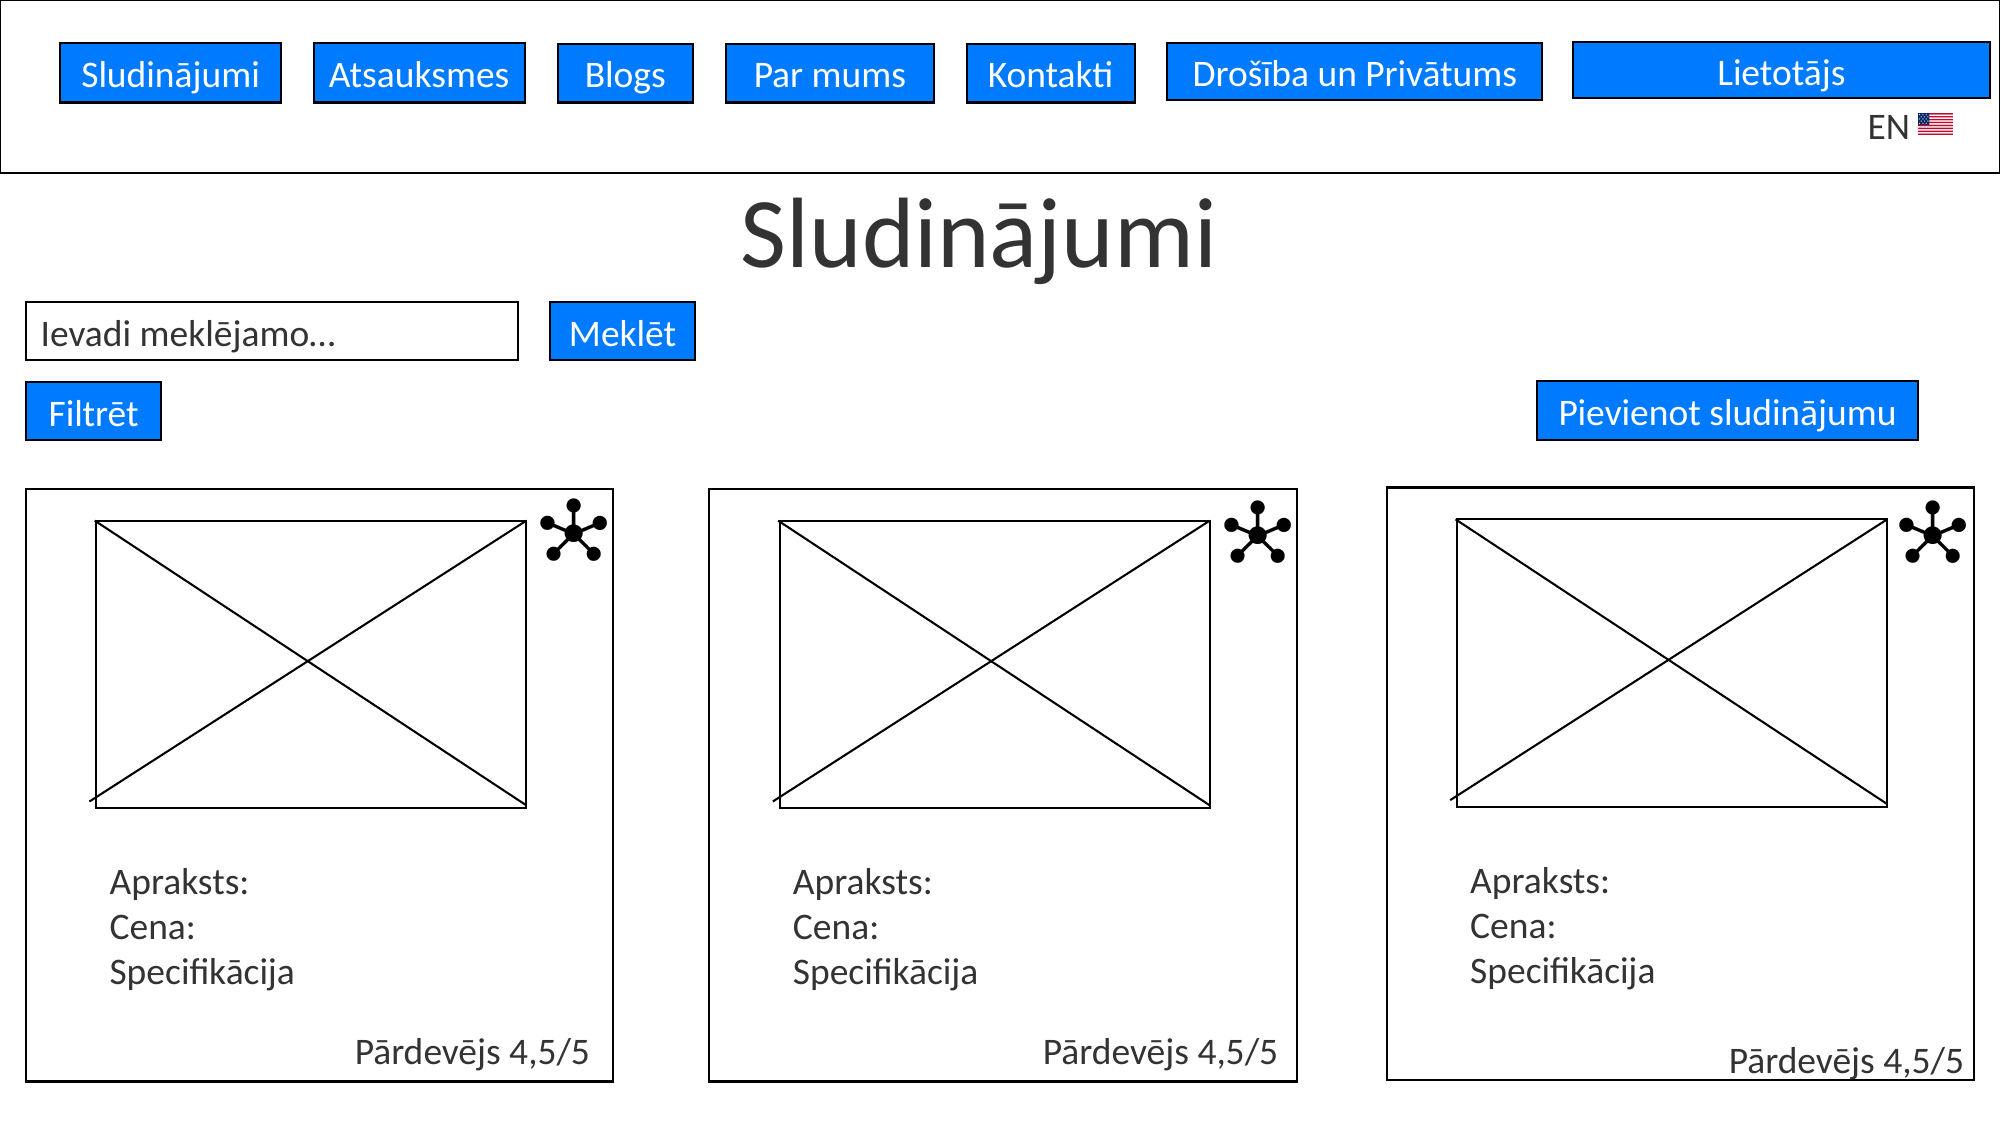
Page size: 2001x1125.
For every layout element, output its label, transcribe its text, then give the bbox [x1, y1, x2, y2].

text_box Meklēt [549, 301, 696, 361]
text_box Filtrēt [25, 381, 162, 441]
text_box Sludinājumi [725, 204, 1249, 250]
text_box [772, 520, 1210, 809]
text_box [89, 520, 527, 809]
text_box Sludinājumi [59, 42, 282, 103]
text_box Apraksts: Cena: Specifikācija [94, 849, 525, 1000]
text_box Apraksts: Cena: Specifikācija [778, 849, 1209, 1000]
picture [531, 487, 616, 572]
text_box Ievadi meklējamo… [25, 301, 519, 361]
text_box Kontakti [966, 43, 1136, 103]
text_box [1386, 486, 1975, 1081]
text_box Blogs [557, 43, 694, 103]
text_box Par mums [725, 43, 935, 103]
text_box Pievienot sludinājumu [1536, 380, 1919, 441]
picture [1918, 113, 1953, 135]
picture [1890, 489, 1975, 574]
picture [1215, 489, 1300, 574]
text_box [25, 488, 614, 1083]
text_box Apraksts: Cena: Specifikācija [1455, 848, 1886, 999]
text_box [0, 0, 2000, 174]
text_box Drošība un Privātums [1166, 42, 1543, 101]
text_box Lietotājs [1572, 41, 1991, 99]
text_box [708, 488, 1298, 1083]
text_box Atsauksmes [313, 42, 526, 103]
text_box EN [1853, 94, 1926, 155]
text_box Pārdevējs 4,5/5 [1714, 1028, 1990, 1089]
text_box Pārdevējs 4,5/5 [340, 1019, 616, 1080]
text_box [1450, 519, 1888, 807]
text_box Pārdevējs 4,5/5 [1028, 1019, 1304, 1080]
